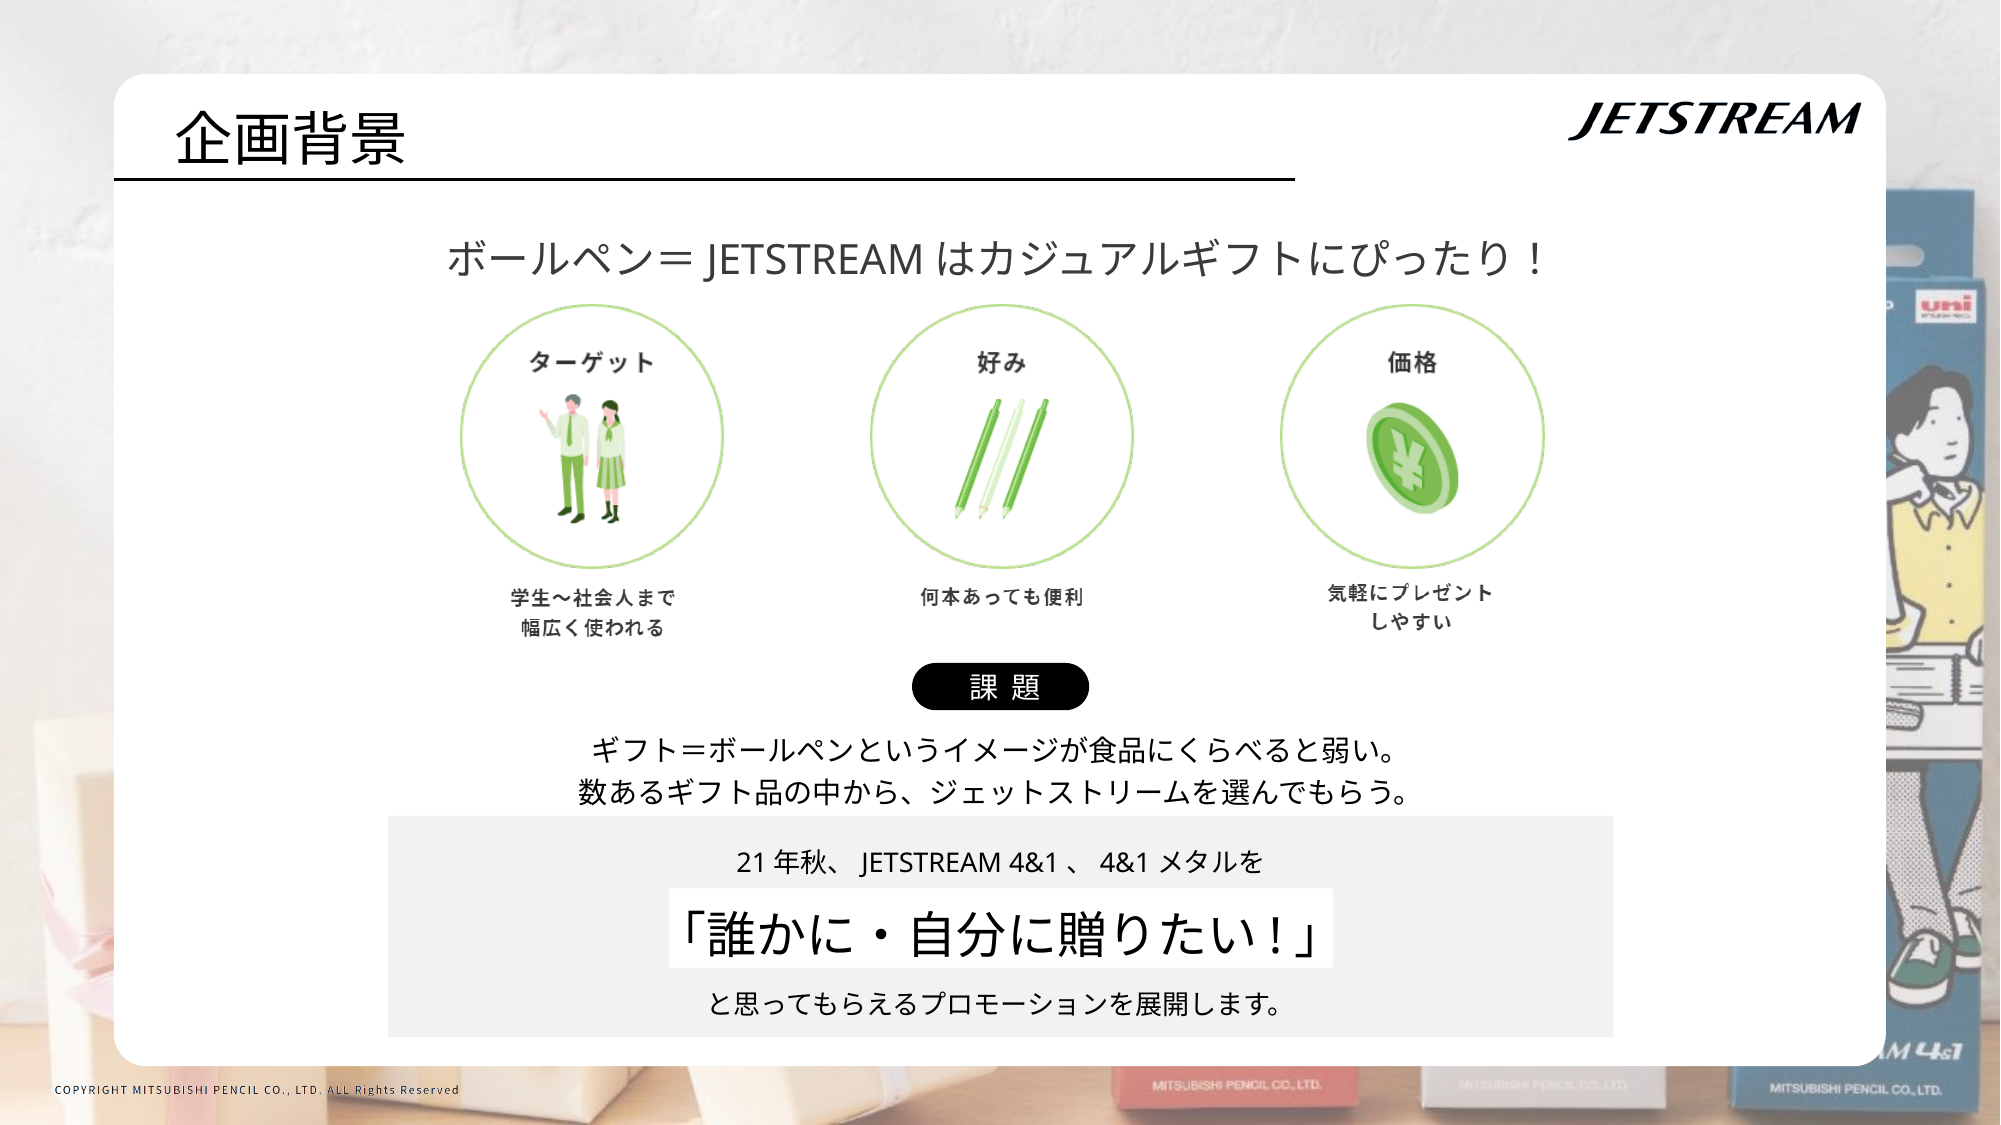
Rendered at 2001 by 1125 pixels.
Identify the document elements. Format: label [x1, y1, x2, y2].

text_box [1280, 304, 1545, 635]
text_box [870, 304, 1134, 610]
text_box [460, 304, 724, 646]
picture [0, 0, 2000, 1125]
